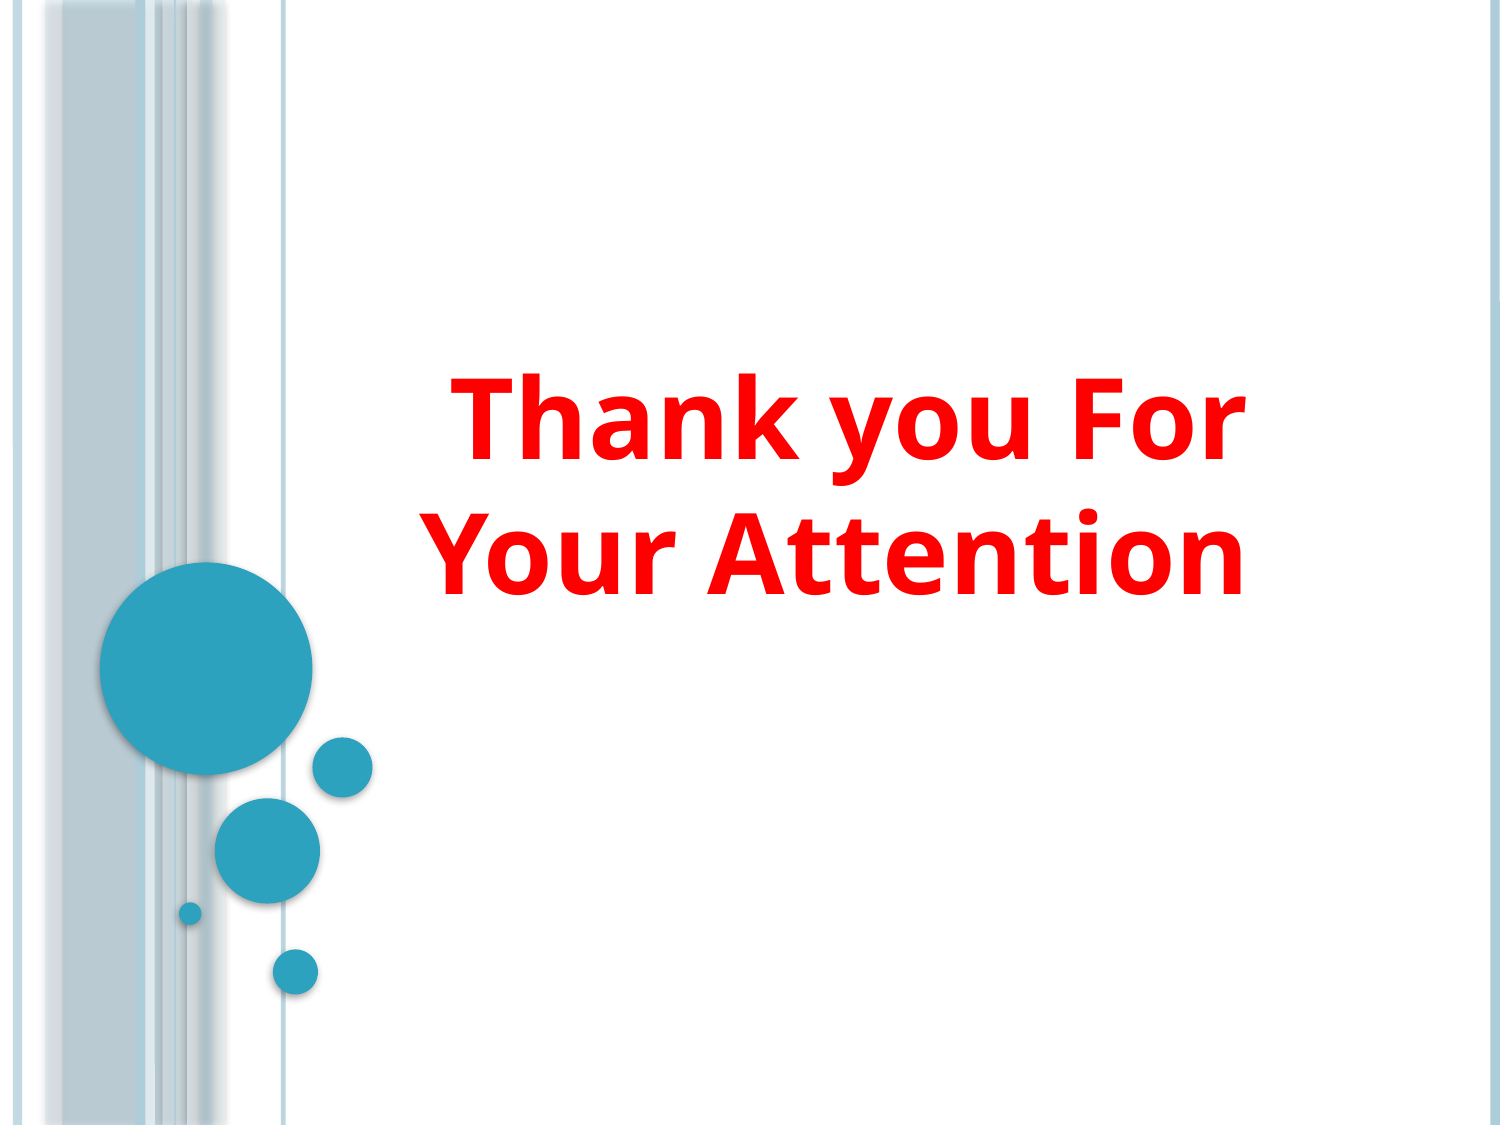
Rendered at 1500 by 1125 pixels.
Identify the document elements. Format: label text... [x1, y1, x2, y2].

text_box Thank you For Your Attention [339, 339, 1360, 625]
